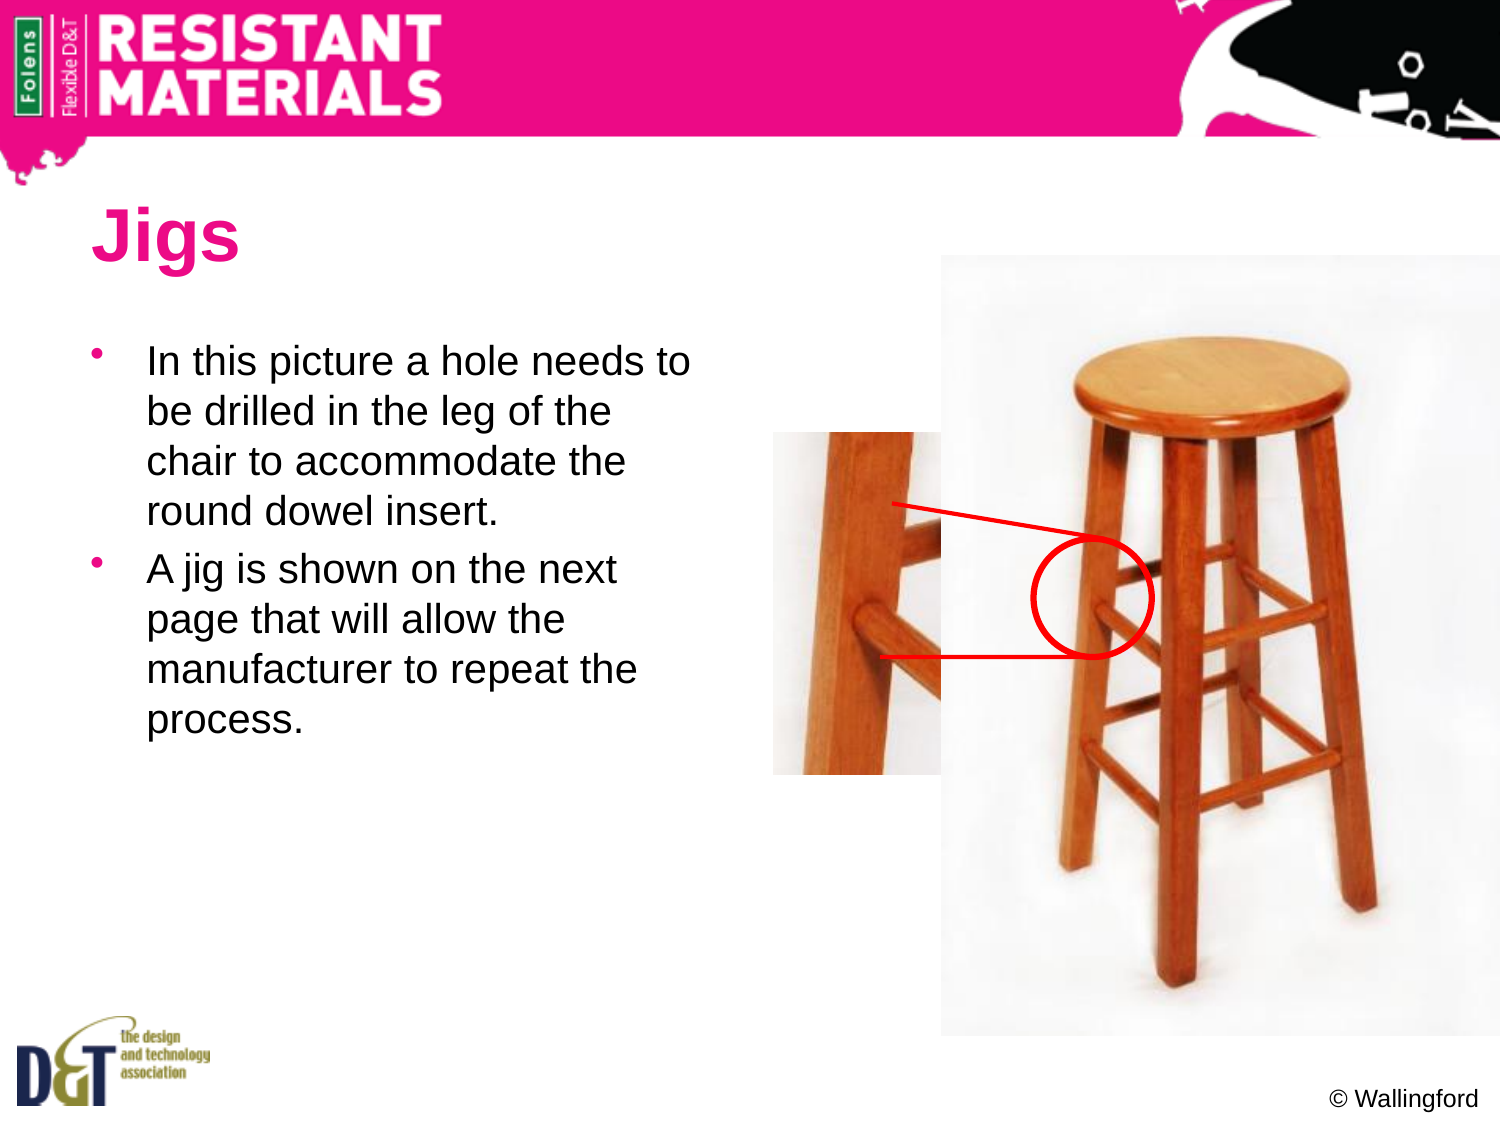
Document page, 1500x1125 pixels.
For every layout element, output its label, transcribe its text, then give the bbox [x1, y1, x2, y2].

title Jigs [76, 160, 1427, 301]
list In this picture a hole needs to be drilled in the leg of the chair to accommodate the round dowel insert. A jig is shown on the next page that will allow the manufacturer to repeat the process. [75, 326, 715, 1005]
picture [0, 0, 1500, 1125]
footer © Wallingford [1257, 1074, 1495, 1125]
